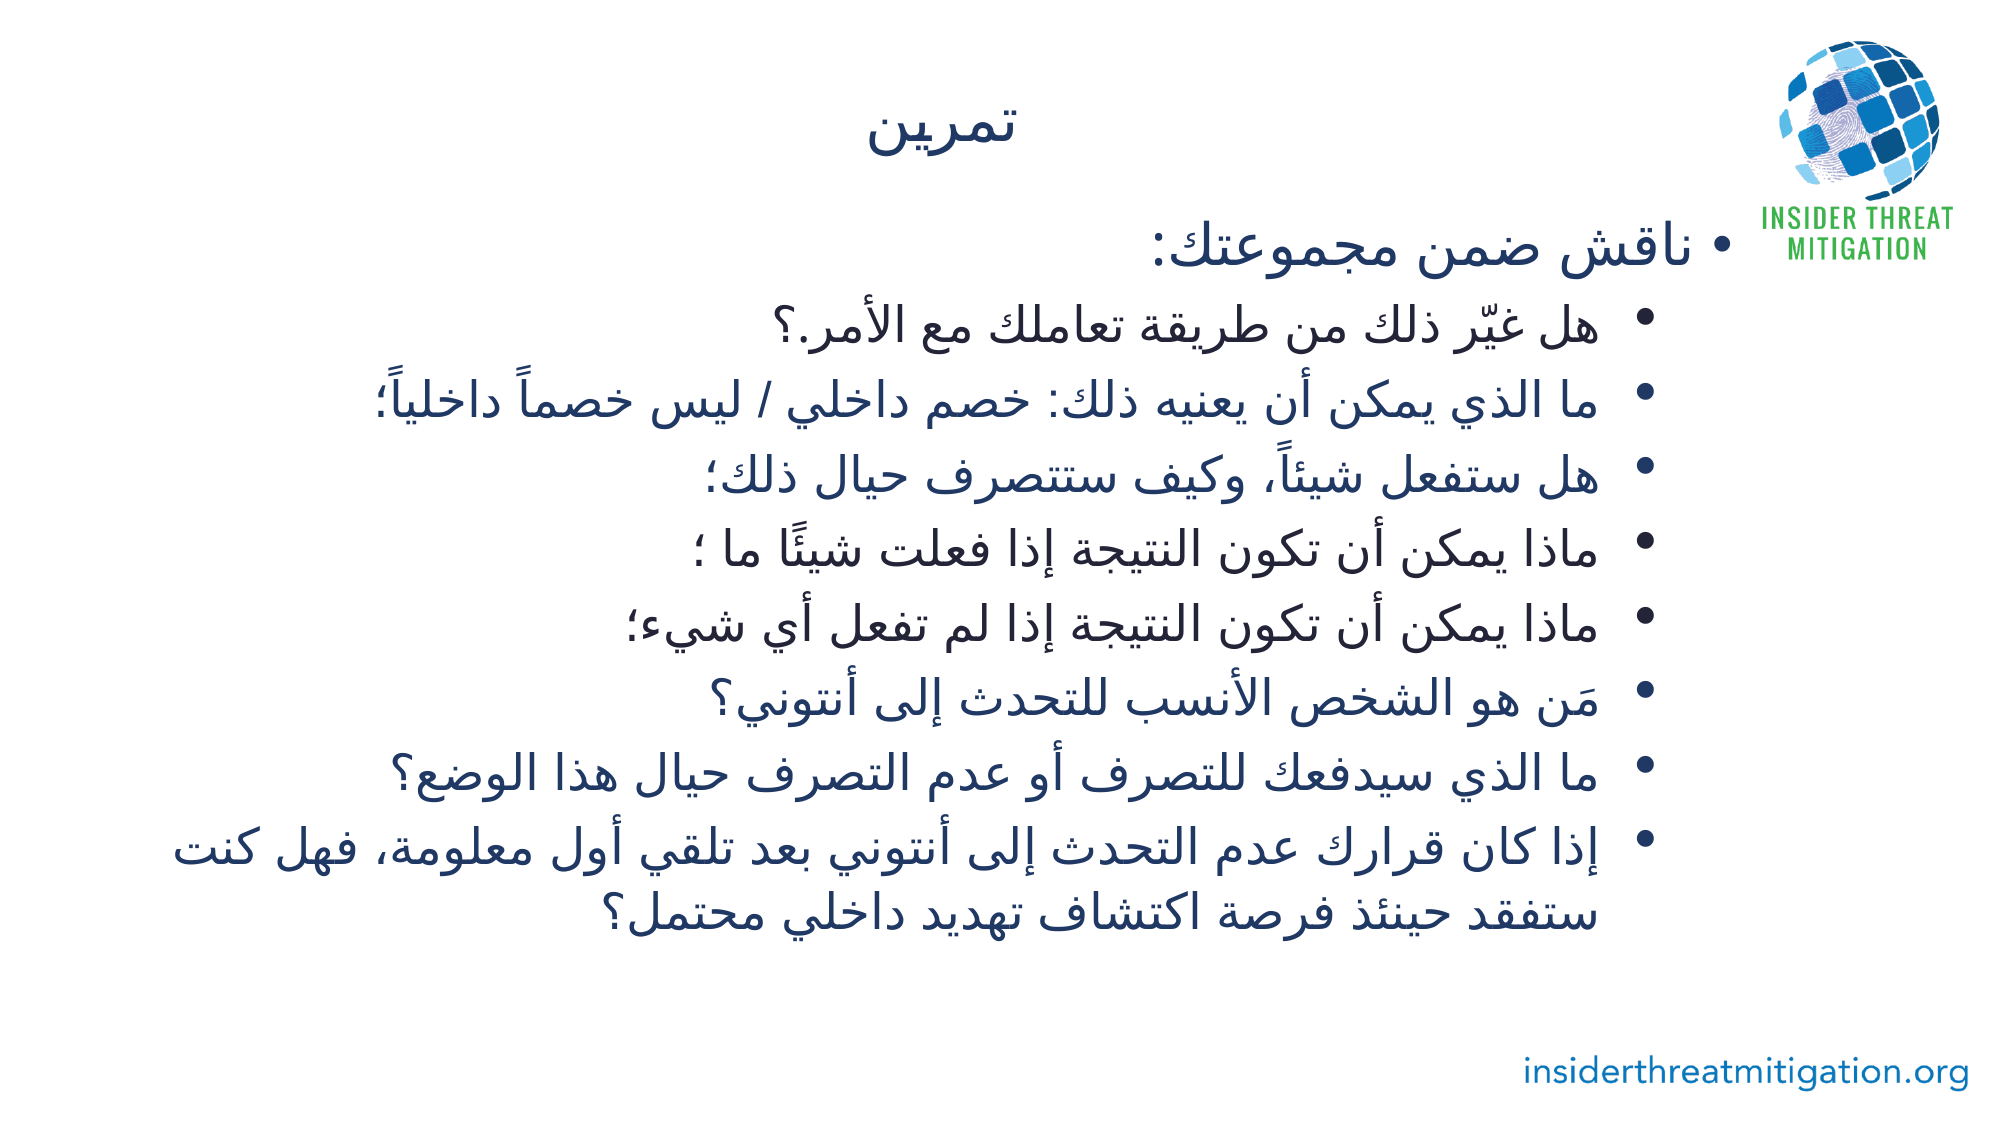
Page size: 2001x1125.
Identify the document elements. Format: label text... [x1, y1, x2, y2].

picture [1758, 20, 1968, 281]
title تمرين [137, 59, 1748, 183]
picture [1478, 994, 2000, 1125]
list ناقش ضمن مجموعتك: هل غيّر ذلك من طريقة تعاملك مع الأمر.؟ ما الذي يمكن أن يعنيه ذلك: خصم داخلي / ليس خصماً داخلياً؛ هل ستفعل شيئاً، وكيف ستتصرف حيال ذلك؛ ماذا يمكن أن تكون النتيجة إذا فعلت شيئًا ما ؛ ماذا يمكن أن تكون النتيجة إذا لم تفعل أي شيء؛ مَن هو الشخص الأنسب للتحدث إلى أنتوني؟ ما الذي سيدفعك للتصرف أو عدم التصرف حيال هذا الوضع؟ إذا كان قرارك عدم التحدث إلى أنتوني بعد تلقي أول معلومة، فهل كنت ستفقد حينئذ فرصة اكتشاف تهديد داخلي محتمل؟ [137, 207, 1748, 1014]
